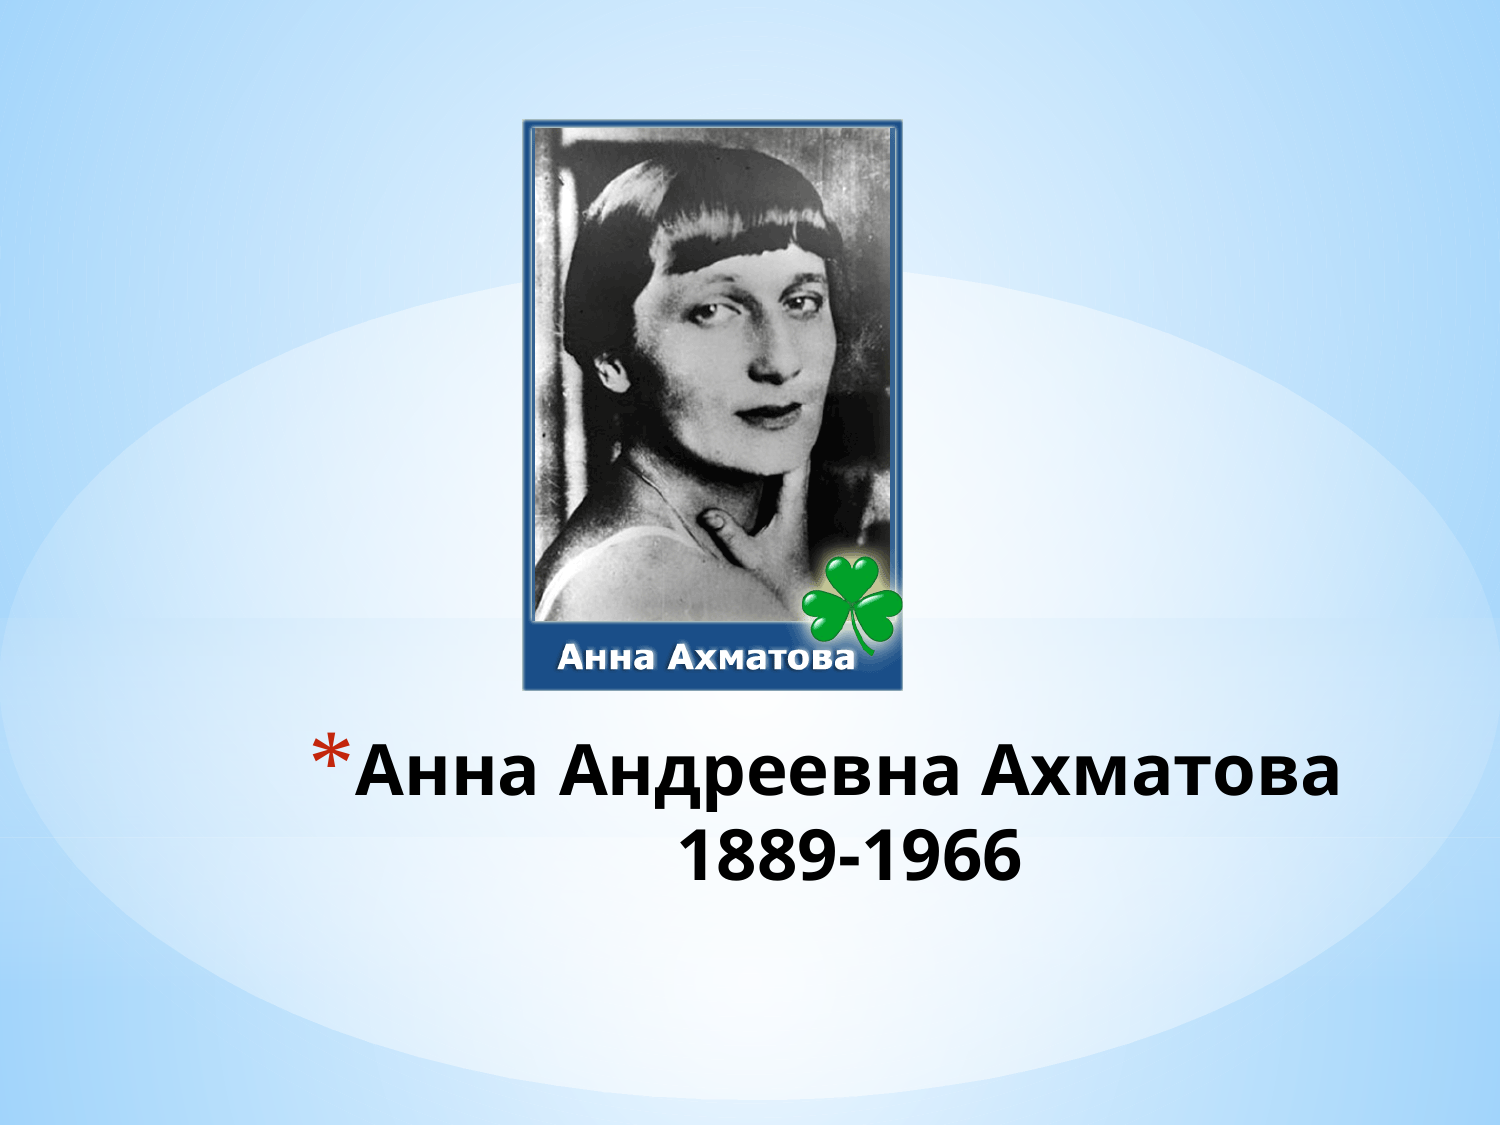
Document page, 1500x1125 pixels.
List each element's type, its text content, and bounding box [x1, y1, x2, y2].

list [522, 119, 903, 691]
title Анна Андреевна Ахматова 1889-1966 [294, 717, 1363, 905]
